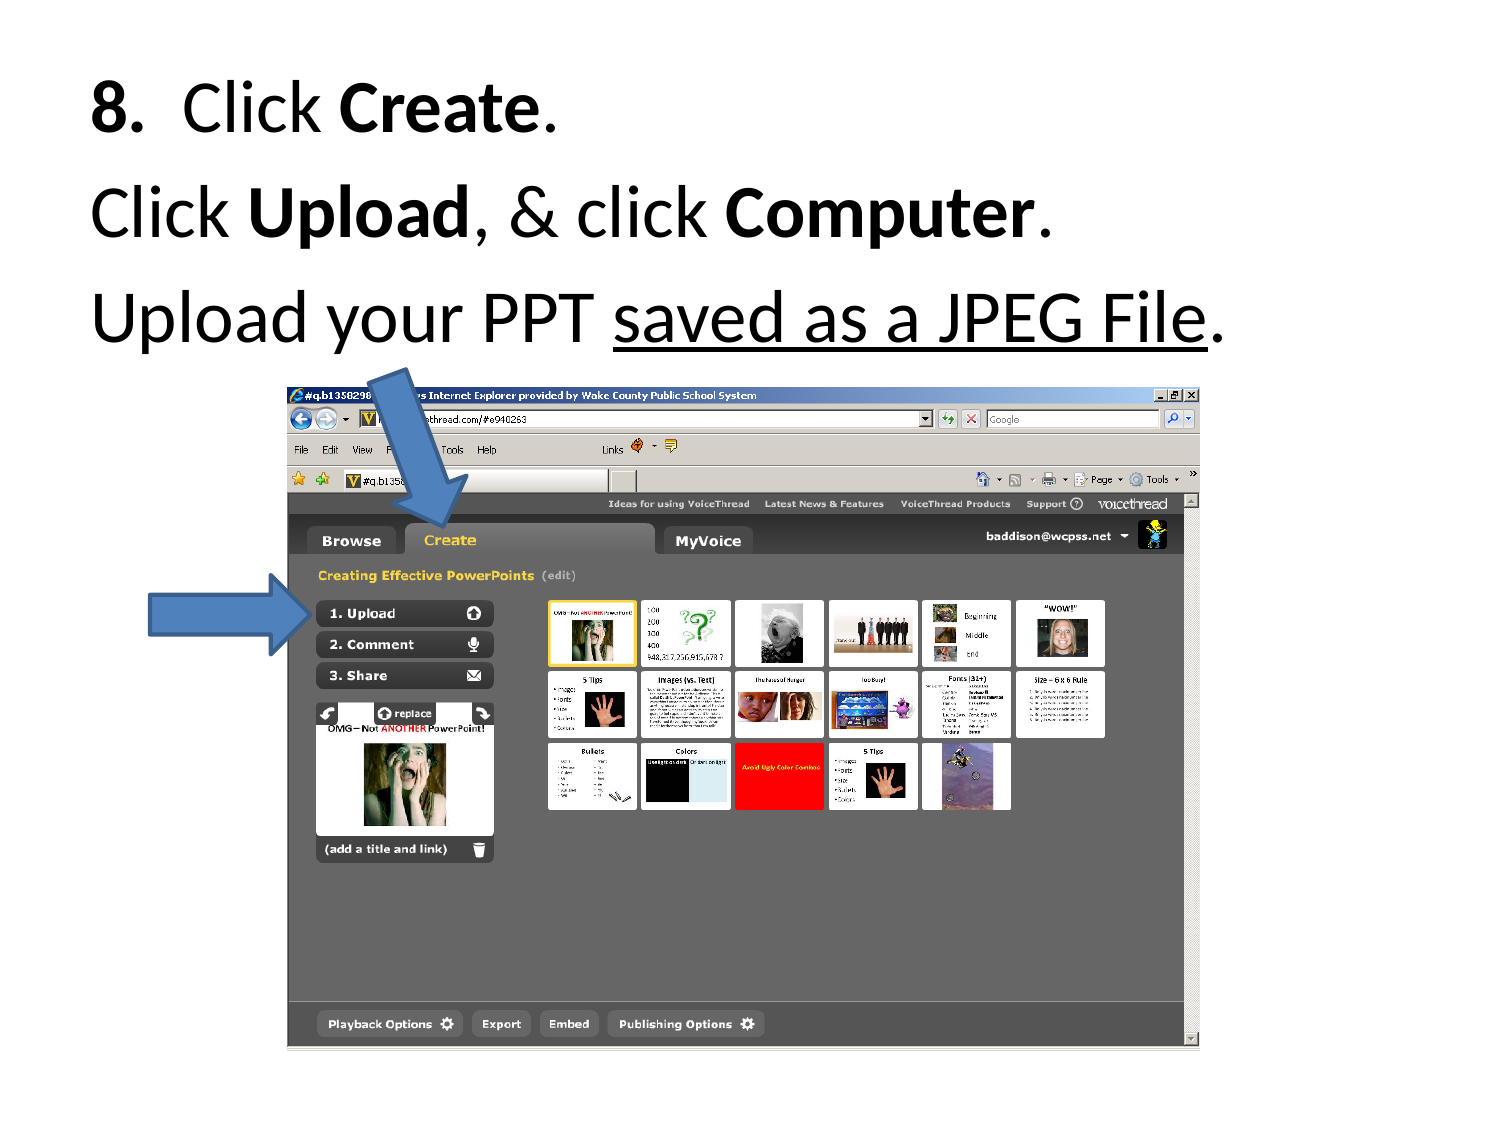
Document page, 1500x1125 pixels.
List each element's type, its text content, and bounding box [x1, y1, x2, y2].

list 8. Click Create. Click Upload, & click Computer. Upload your PPT saved as a JPEG File. [75, 50, 1425, 1005]
text_box [366, 367, 415, 385]
picture [287, 387, 1201, 1051]
text_box [147, 573, 282, 657]
